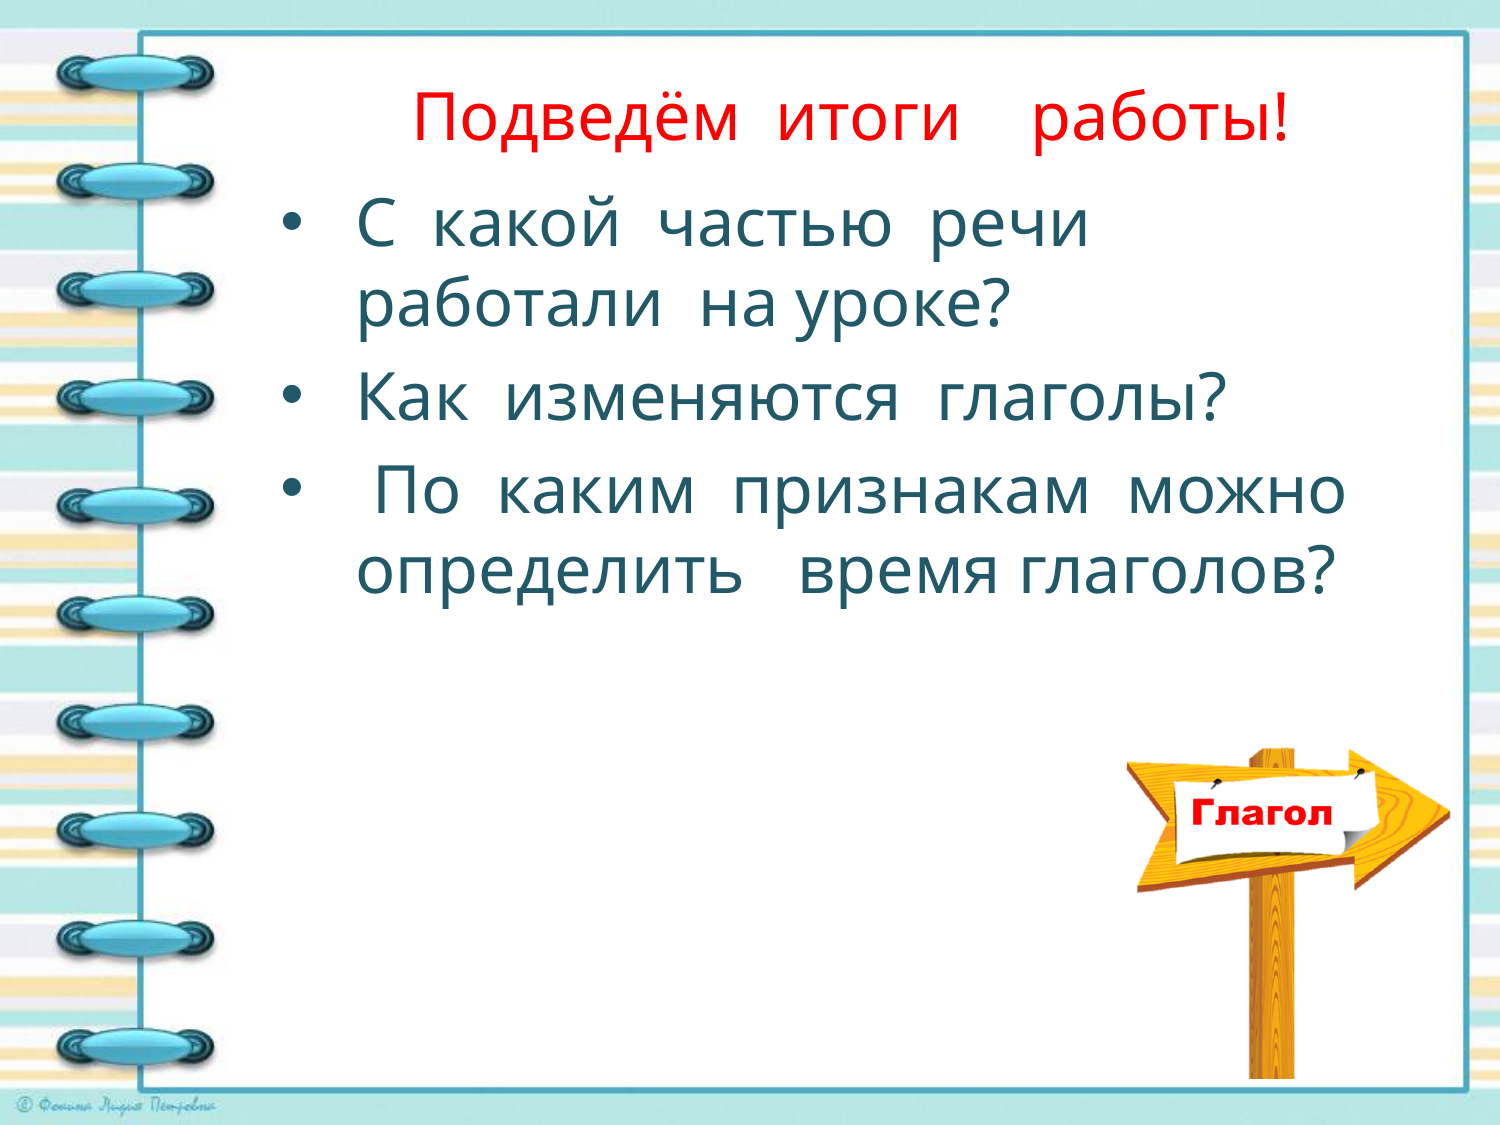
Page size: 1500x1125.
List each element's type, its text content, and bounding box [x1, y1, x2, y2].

picture [0, 0, 1500, 1125]
list С какой частью речи работали на уроке? Как изменяются глаголы? По каким признакам можно определить время глаголов? [265, 172, 1414, 916]
title Подведём итоги работы! [277, 66, 1425, 194]
